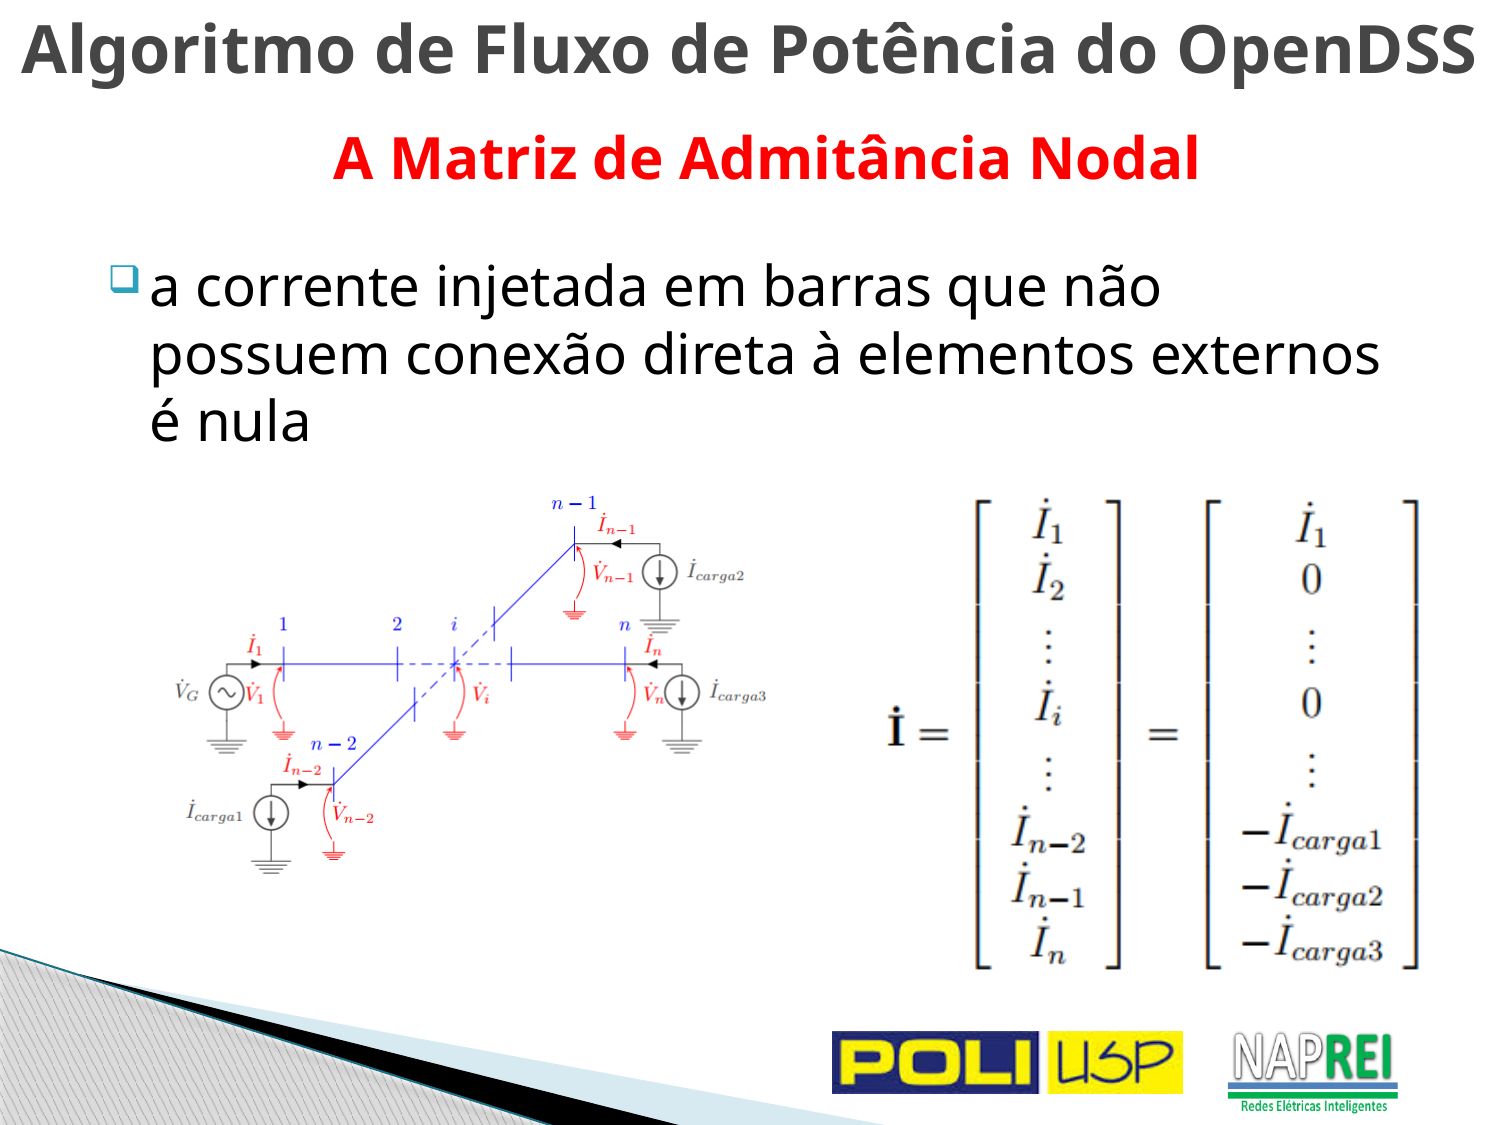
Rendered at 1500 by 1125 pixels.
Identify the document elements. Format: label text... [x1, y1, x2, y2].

picture [832, 1031, 1183, 1094]
picture [129, 483, 792, 883]
text_box Algoritmo de Fluxo de Potência do OpenDSS [0, 0, 1500, 114]
list a corrente injetada em barras que não possuem conexão direta à elementos externos é nula [75, 243, 1425, 986]
text_box A Matriz de Admitância Nodal [17, 114, 1500, 199]
picture [856, 464, 1469, 986]
picture [1222, 1031, 1399, 1114]
